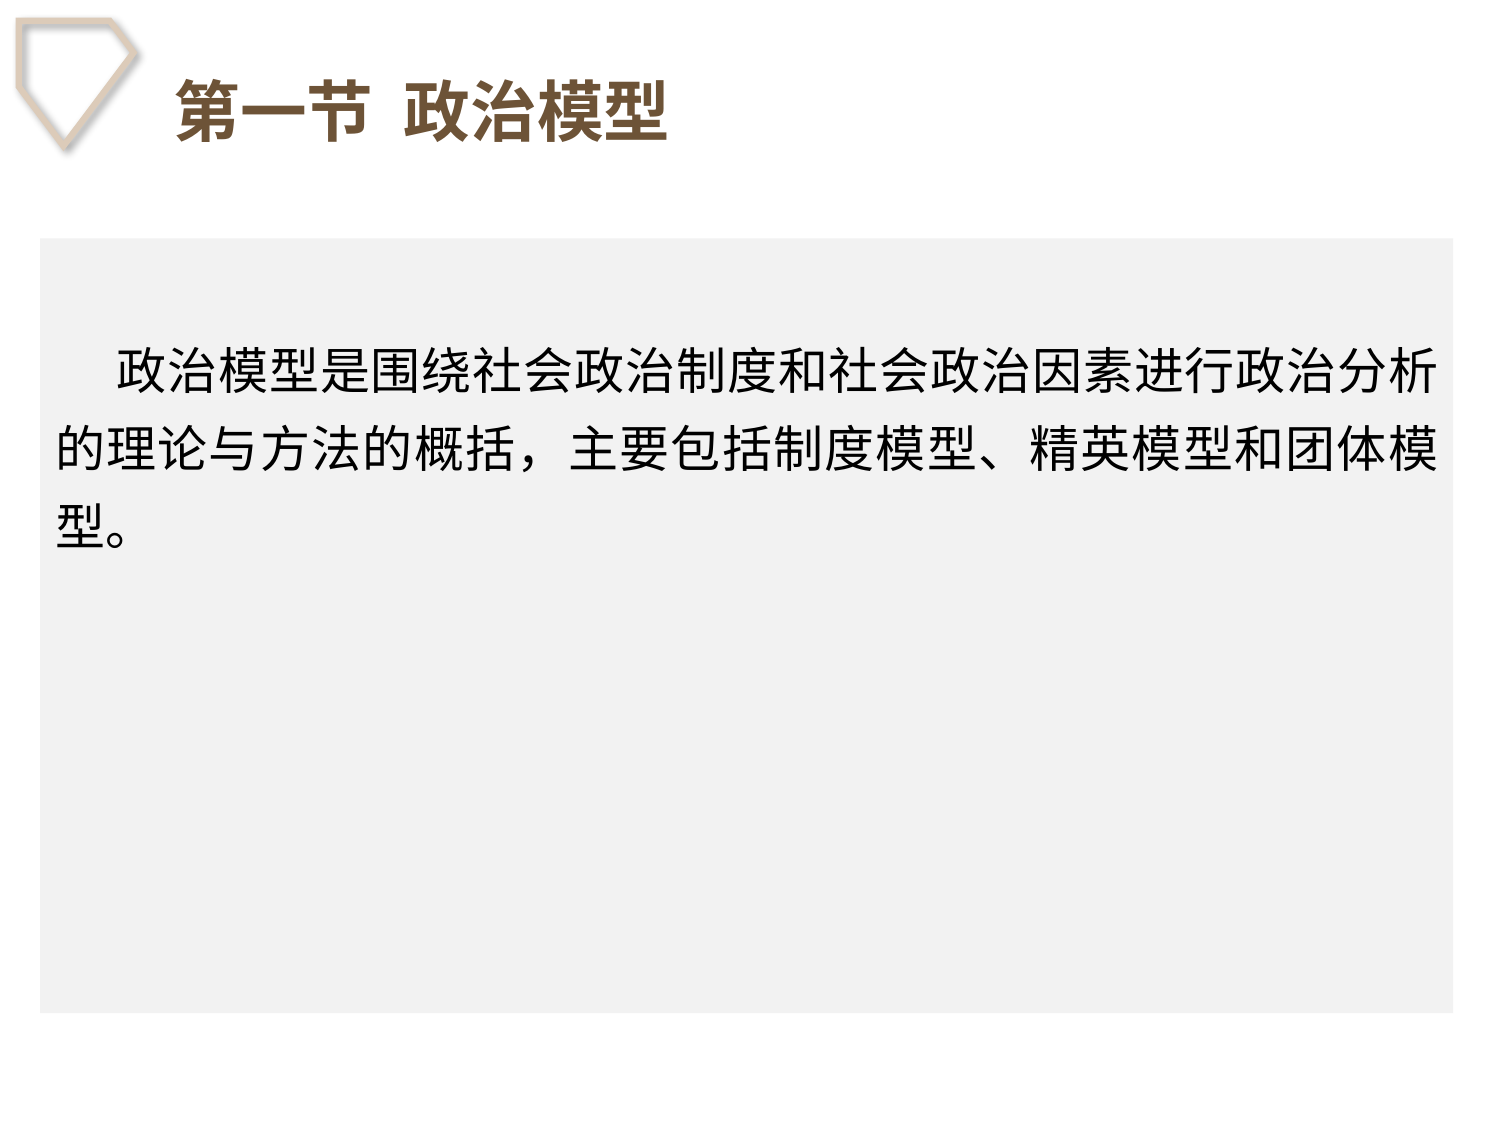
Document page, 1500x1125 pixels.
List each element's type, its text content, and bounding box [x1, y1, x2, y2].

title 第一节 政治模型 [158, 0, 1456, 159]
list 政治模型是围绕社会政治制度和社会政治因素进行政治分析的理论与方法的概括，主要包括制度模型、精英模型和团体模型。 [40, 238, 1454, 1014]
